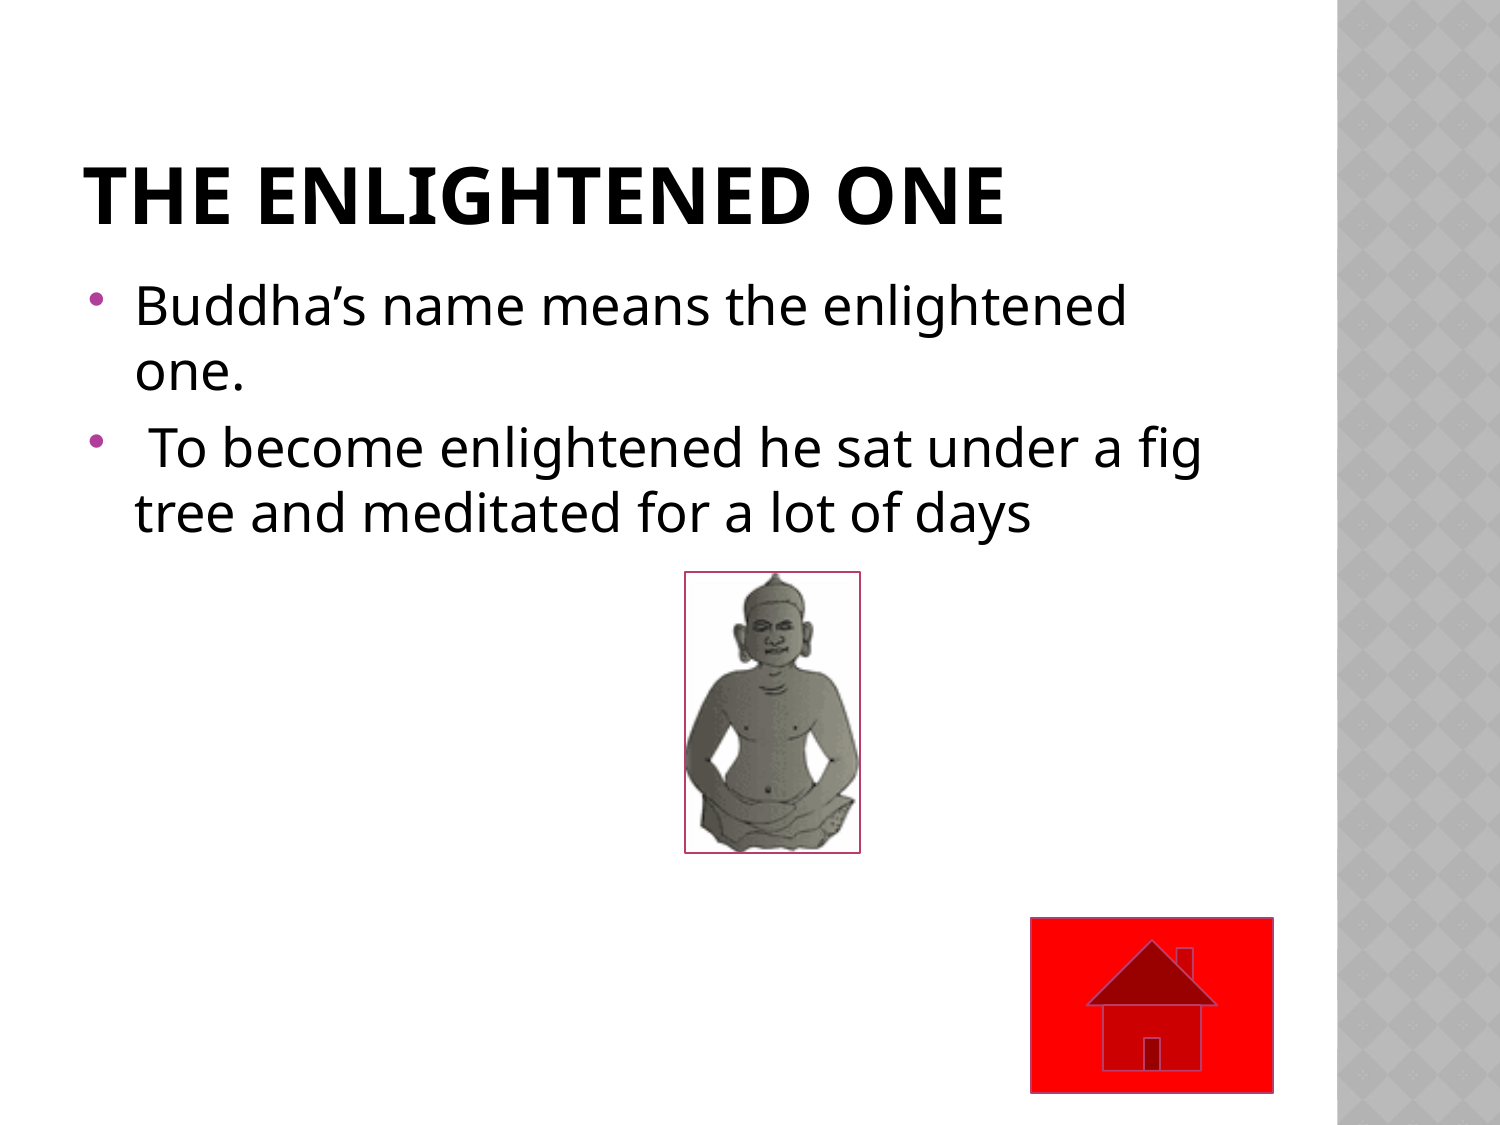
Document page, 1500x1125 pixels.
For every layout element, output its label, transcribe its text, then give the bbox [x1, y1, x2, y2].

title The enlightened one [75, 52, 1263, 240]
text_box [1030, 917, 1274, 1094]
picture [684, 571, 861, 854]
list Buddha’s name means the enlightened one. To become enlightened he sat under a fig tree and meditated for a lot of days [75, 264, 1263, 1059]
